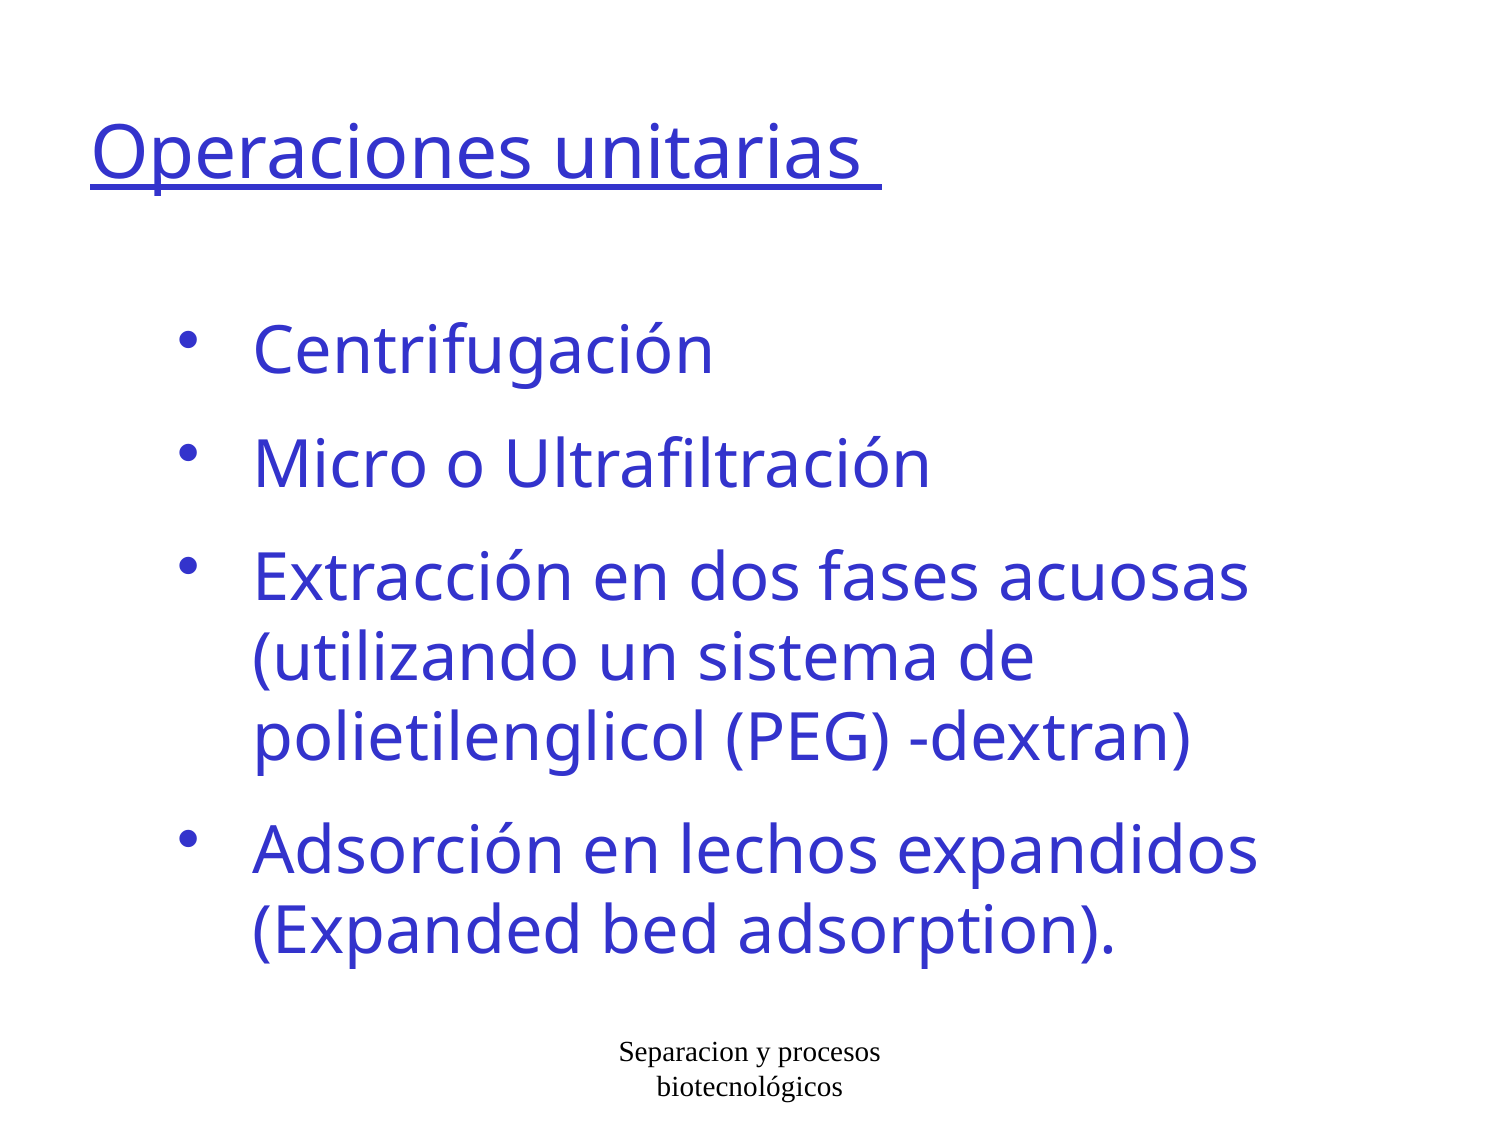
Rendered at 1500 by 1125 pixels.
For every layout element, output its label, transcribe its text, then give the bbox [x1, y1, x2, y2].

footer Separacion y procesos biotecnológicos [512, 1024, 988, 1101]
text_box Centrifugación Micro o Ultrafiltración Extracción en dos fases acuosas (utilizando un sistema de polietilenglicol (PEG) -dextran) Adsorción en lechos expandidos (Expanded bed adsorption). [162, 299, 1413, 975]
title Operaciones unitarias [74, 99, 1351, 288]
